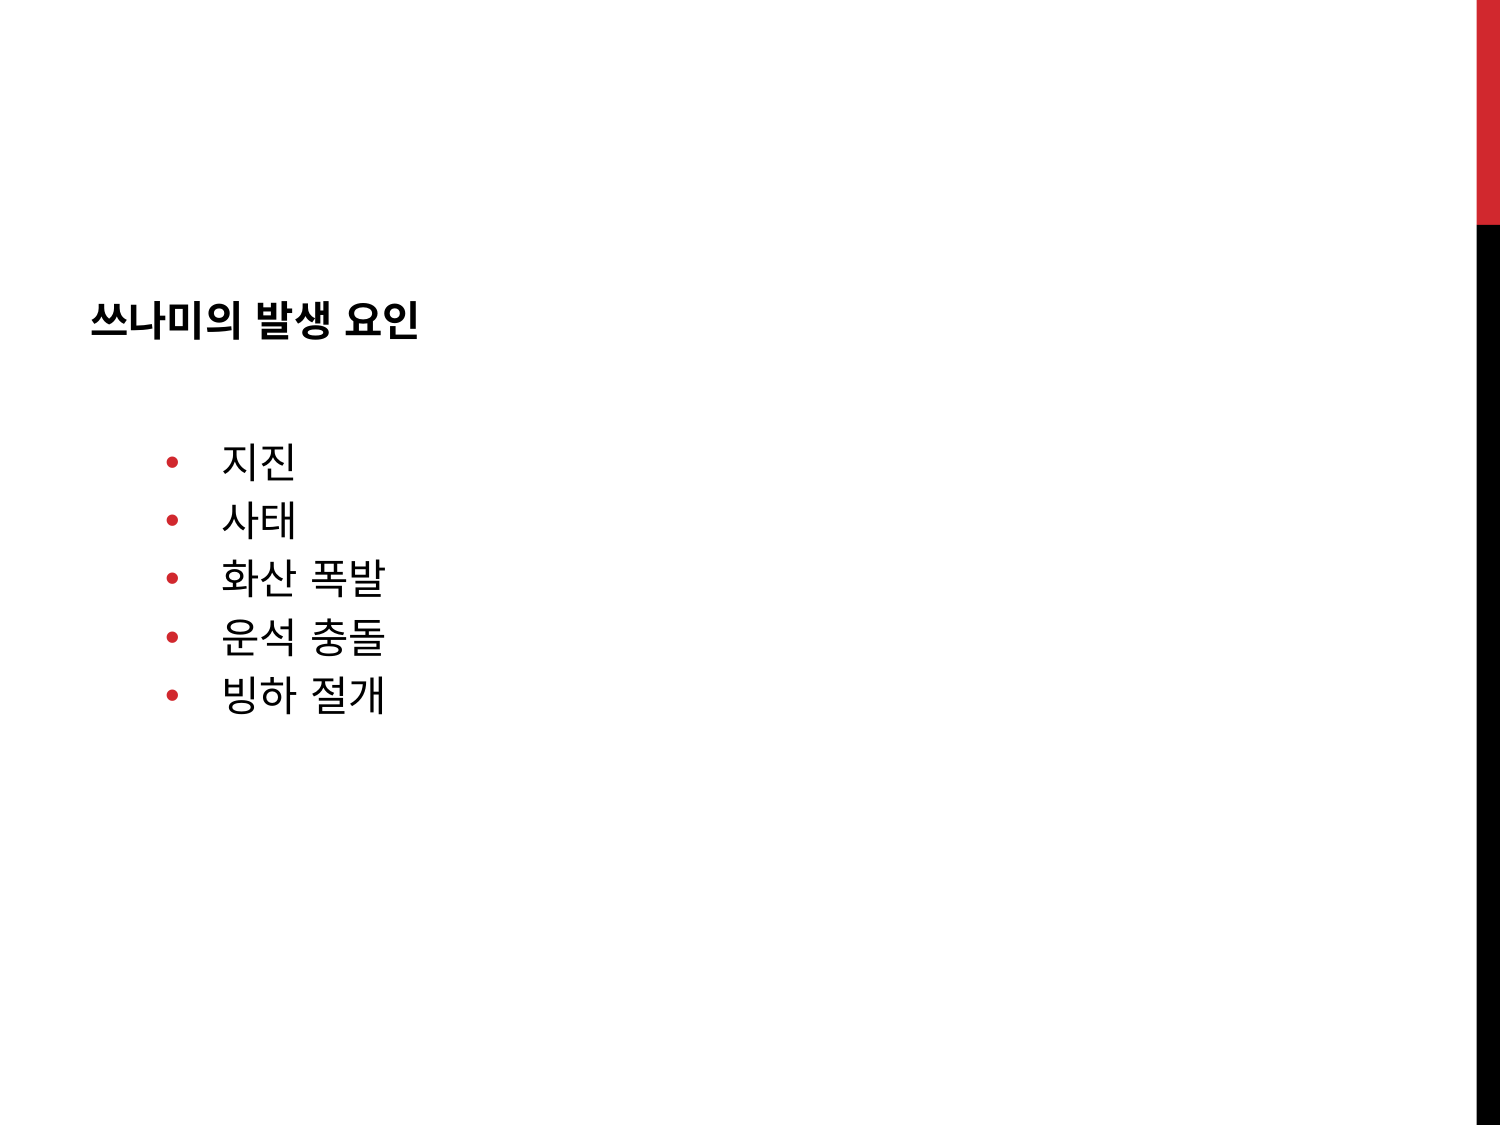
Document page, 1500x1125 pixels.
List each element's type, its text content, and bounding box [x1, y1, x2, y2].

list 쓰나미의 발생 요인 지진 사태 화산 폭발 운석 충돌 빙하 절개 [75, 287, 1325, 1005]
